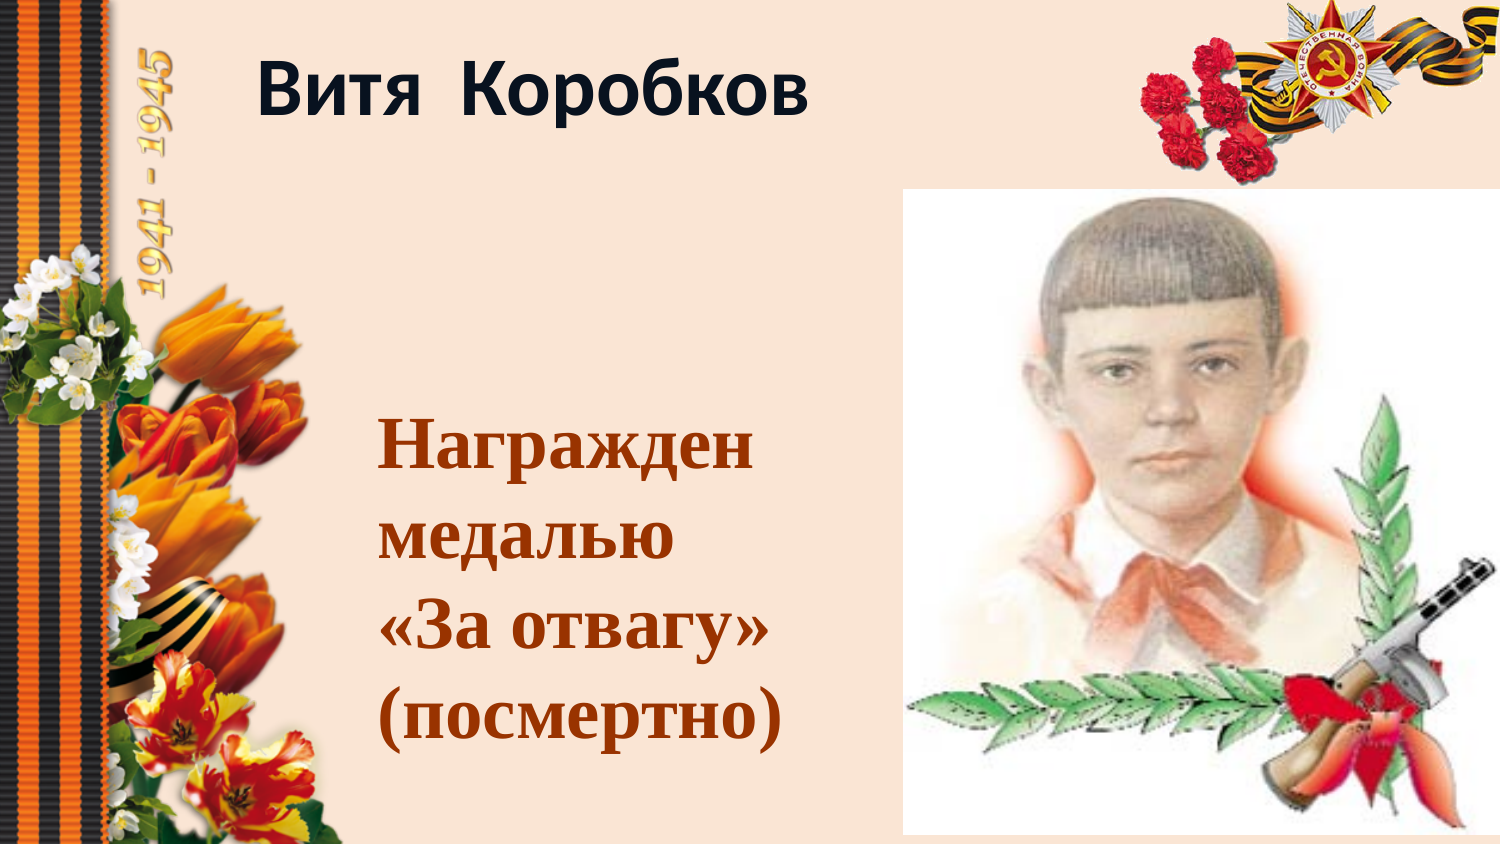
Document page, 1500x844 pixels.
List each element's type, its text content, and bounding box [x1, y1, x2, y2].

text_box Награжден медалью «За отвагу» (посмертно) [362, 386, 799, 762]
text_box Витя Коробков [242, 24, 1032, 140]
picture [1139, 0, 1500, 187]
picture [0, 0, 364, 844]
picture [903, 189, 1500, 835]
